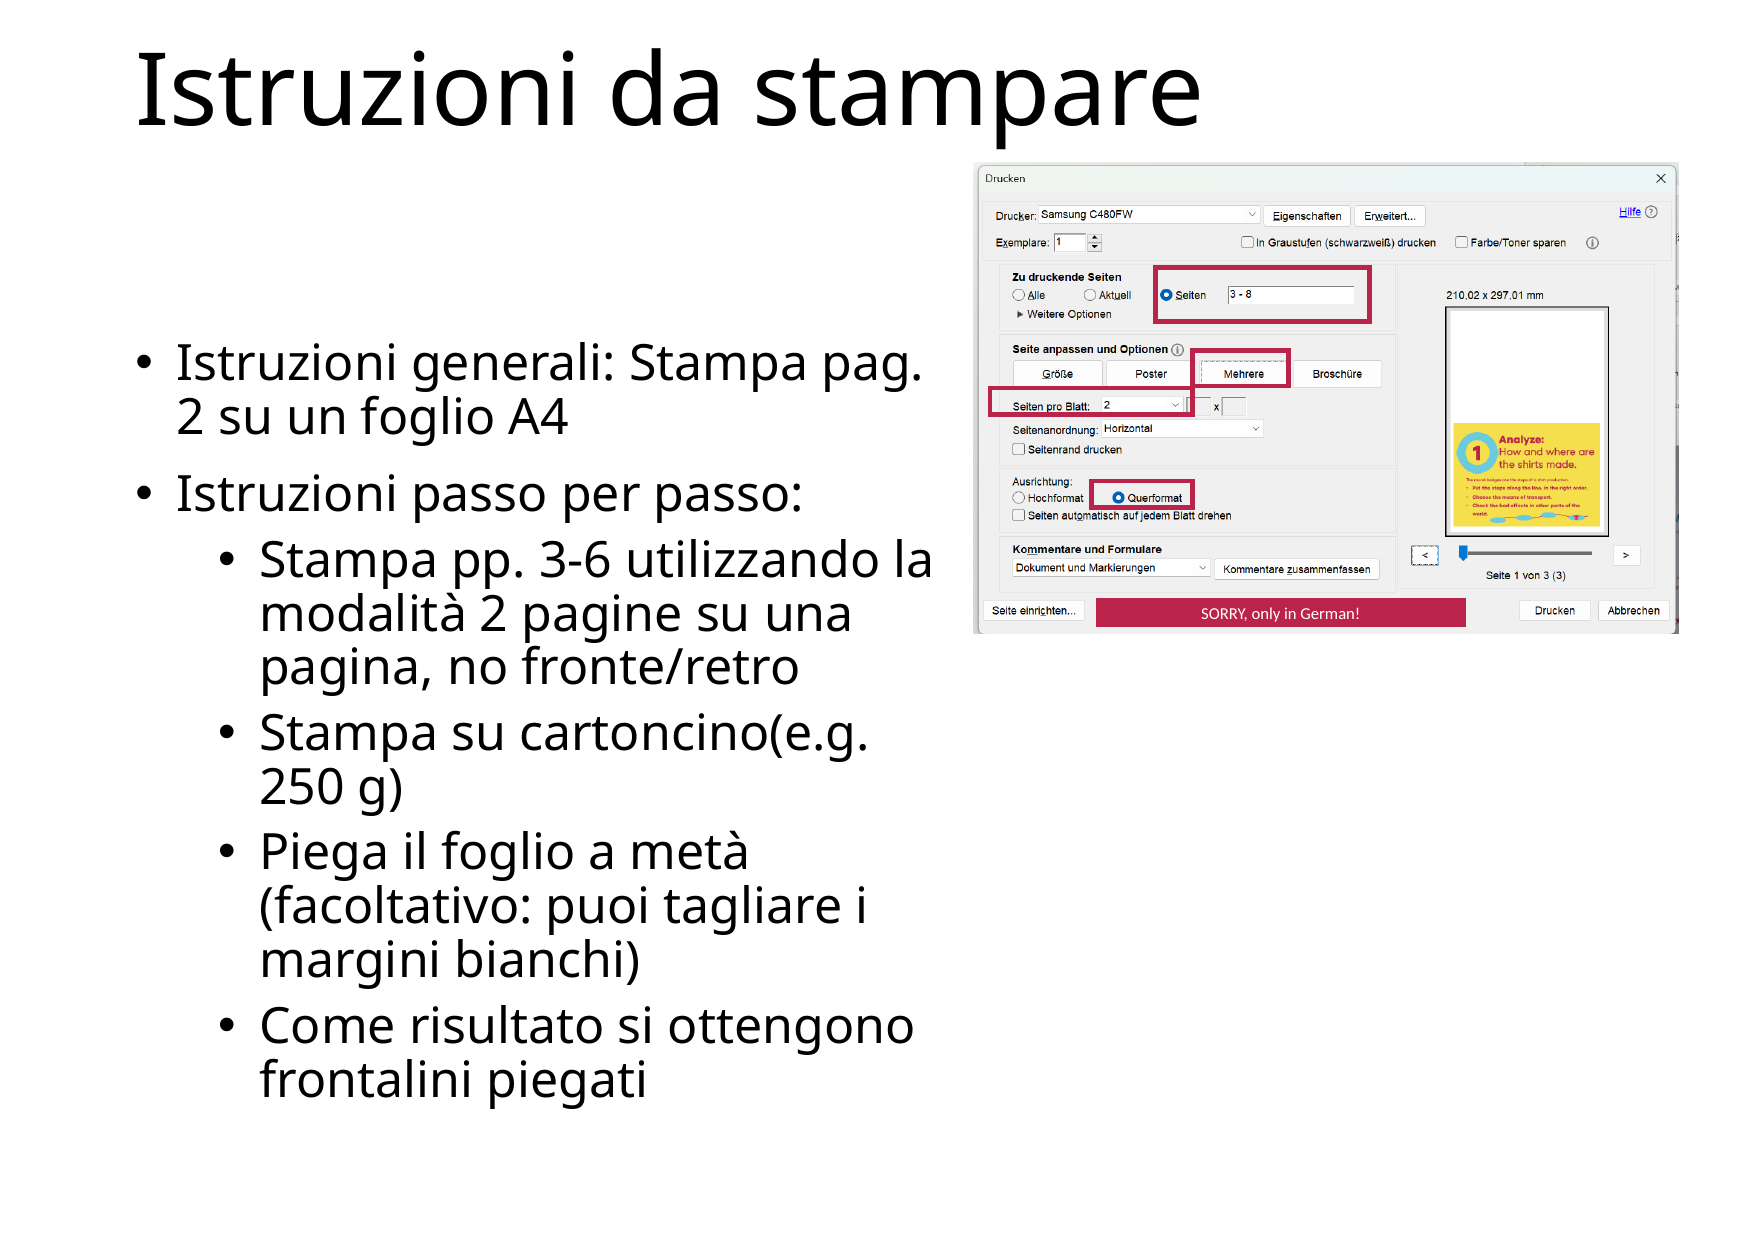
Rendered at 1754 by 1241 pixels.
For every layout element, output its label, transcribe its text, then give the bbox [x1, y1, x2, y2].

picture [973, 162, 1679, 634]
title Istruzioni da stampare [120, 0, 1634, 213]
list Istruzioni generali: Stampa pag. 2 su un foglio A4 Istruzioni passo per passo: Stampa pp. 3-6 utilizzando la modalità 2 pagine su una pagina, no fronte/retro Stampa su cartoncino(e.g. 250 g) Piega il foglio a metà (facoltativo: puoi tagliare i margini bianchi)​ Come risultato si ottengono frontalini piegati​ [120, 330, 979, 1117]
